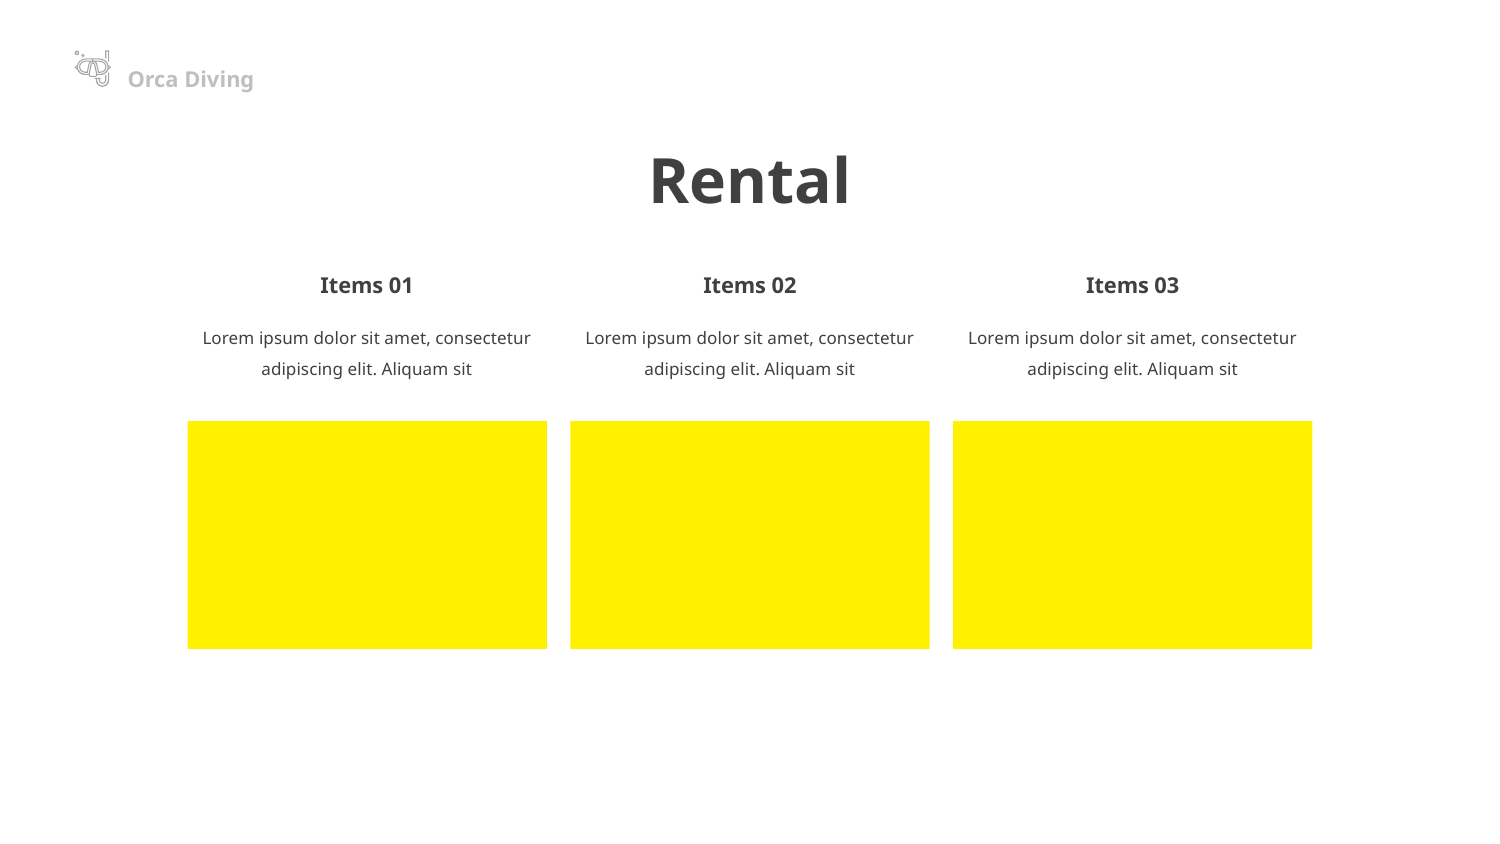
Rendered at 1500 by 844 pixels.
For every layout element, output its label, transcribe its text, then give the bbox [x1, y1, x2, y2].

text_box Lorem ipsum dolor sit amet, consectetur adipiscing elit. Aliquam sit [187, 309, 547, 387]
text_box Rental [405, 133, 1095, 224]
text_box Items 02 [570, 264, 930, 306]
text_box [74, 50, 324, 99]
text_box Items 03 [953, 264, 1313, 306]
text_box Items 01 [187, 264, 547, 306]
picture [953, 421, 1313, 649]
picture [187, 421, 547, 649]
picture [570, 421, 930, 649]
text_box Lorem ipsum dolor sit amet, consectetur adipiscing elit. Aliquam sit [570, 309, 930, 387]
text_box Lorem ipsum dolor sit amet, consectetur adipiscing elit. Aliquam sit [953, 309, 1313, 387]
